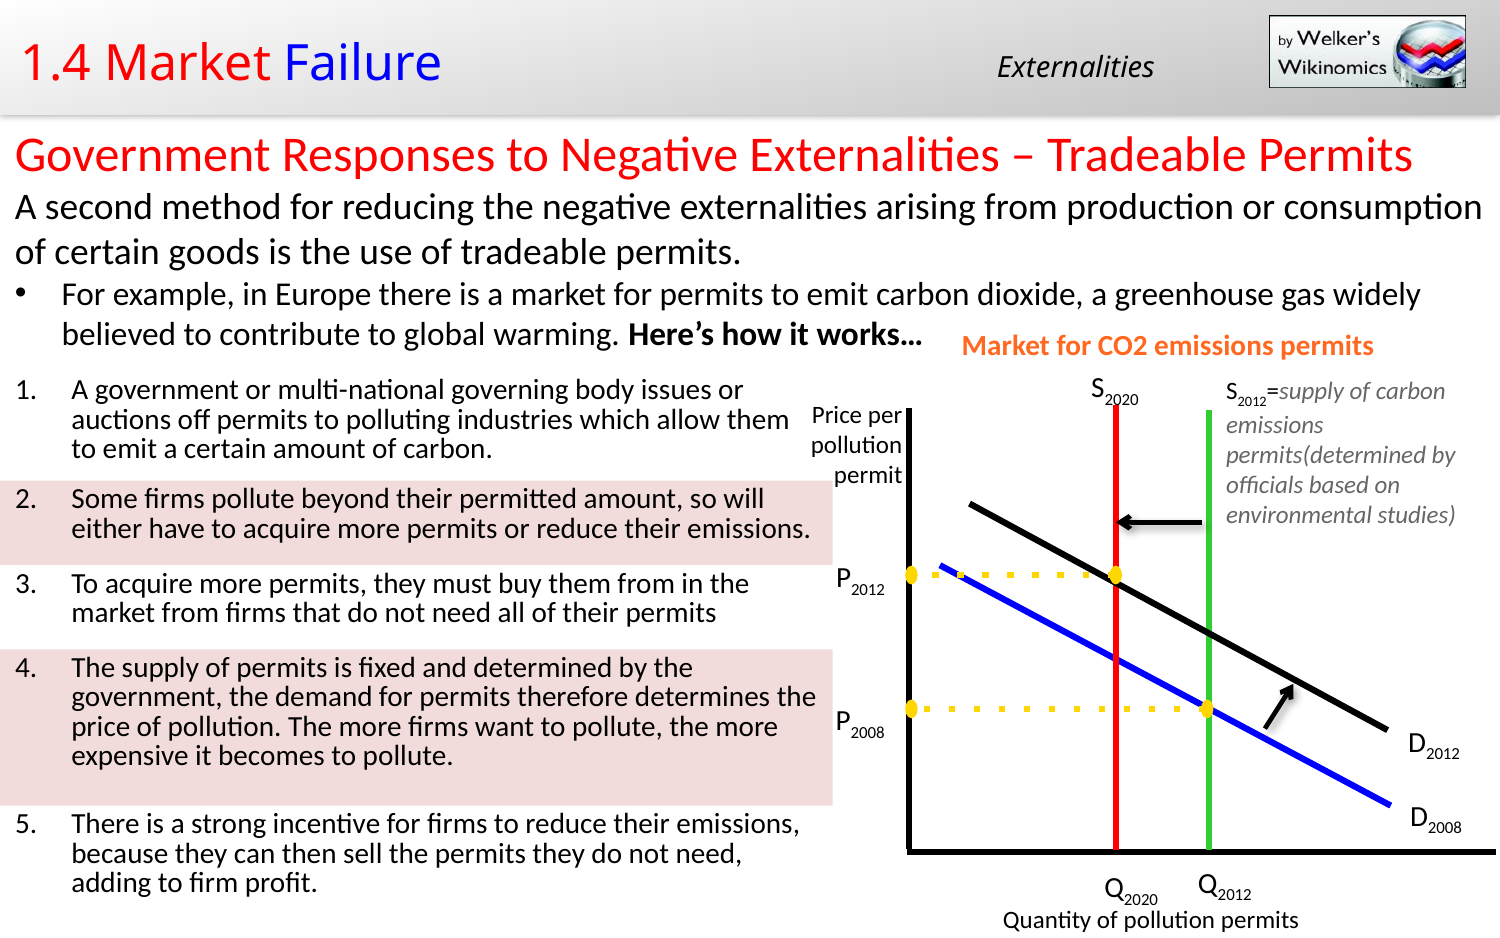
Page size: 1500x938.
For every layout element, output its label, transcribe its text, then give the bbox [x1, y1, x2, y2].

table_cell The supply of permits is fixed and determined by the government, the demand for permits therefore determines the price of pollution. The more firms want to pollute, the more expensive it becomes to pollute. [0, 649, 745, 806]
text_box Government Responses to Negative Externalities – Tradeable Permits A second method for reducing the negative externalities arising from production or consumption of certain goods is the use of tradeable permits. For example, in Europe there is a market for permits to emit carbon dioxide, a greenhouse gas widely believed to contribute to global warming. Here’s how it works… [0, 123, 1500, 359]
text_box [750, 318, 1500, 938]
table_cell Some firms pollute beyond their permitted amount, so will either have to acquire more permits or reduce their emissions. [0, 481, 745, 565]
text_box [1264, 683, 1294, 729]
table_cell To acquire more permits, they must buy them from in the market from firms that do not need all of their permits [0, 565, 745, 649]
table_header A government or multi-national governing body issues or auctions off permits to polluting industries which allow them to emit a certain amount of carbon. [0, 372, 745, 481]
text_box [0, 0, 1500, 115]
table_cell There is a strong incentive for firms to reduce their emissions, because they can then sell the permits they do not need, adding to firm profit. [0, 806, 745, 926]
